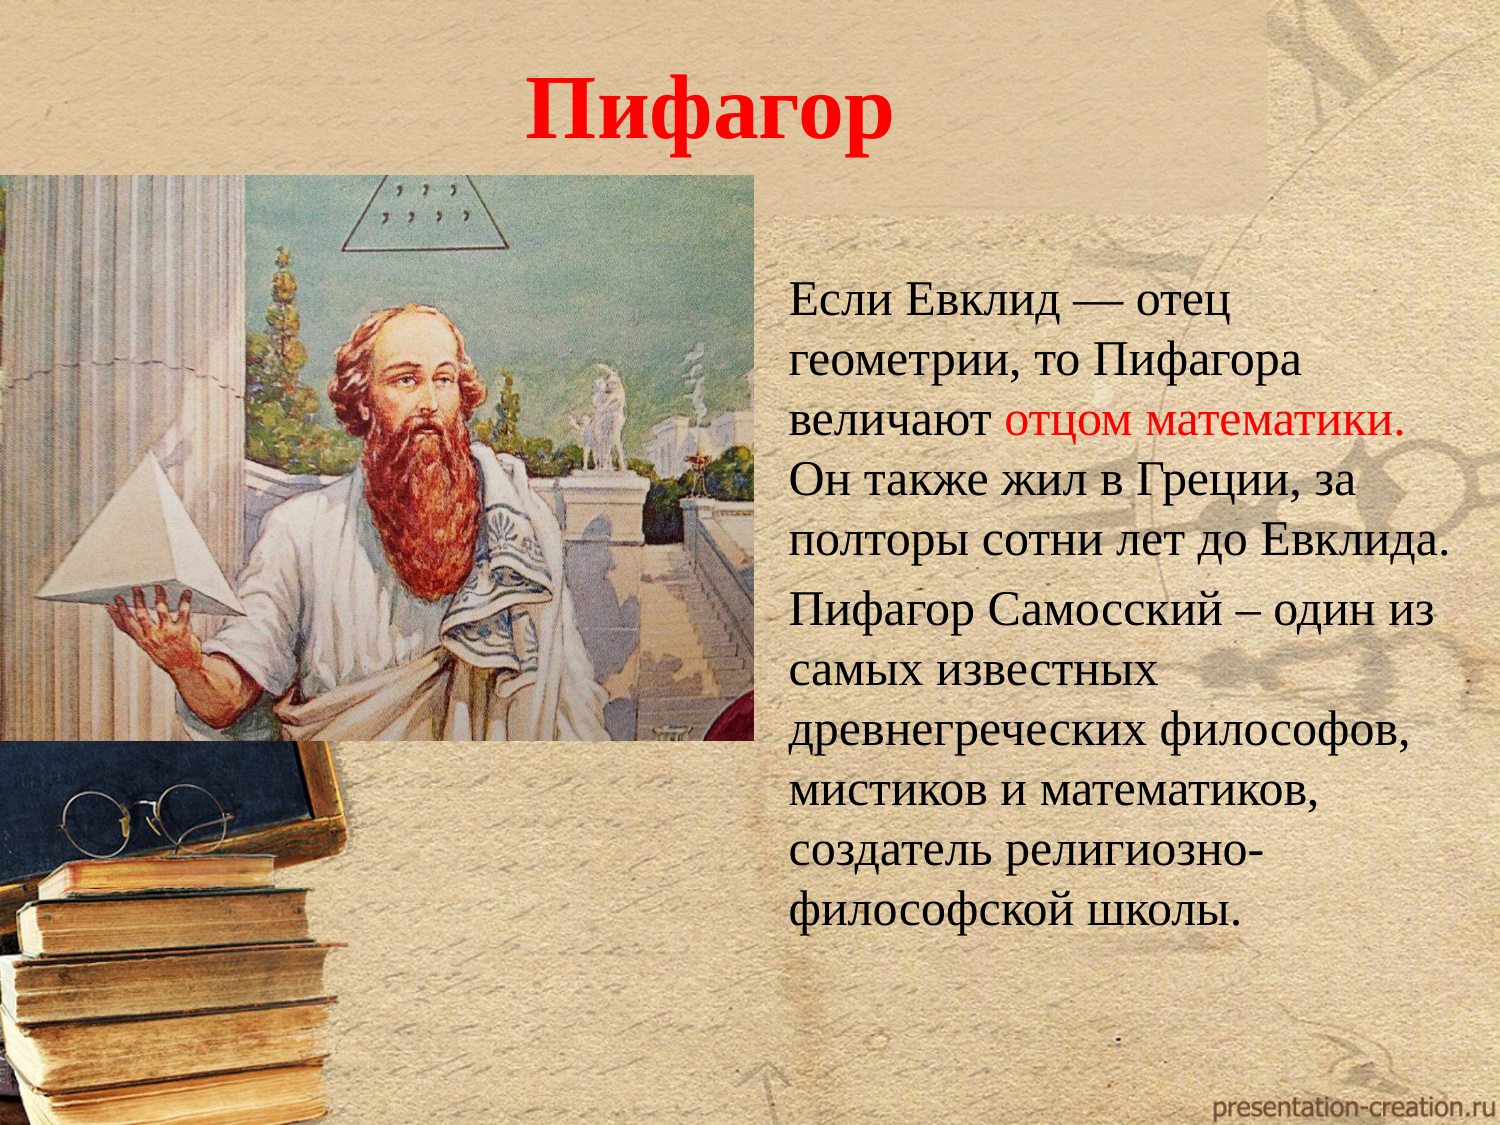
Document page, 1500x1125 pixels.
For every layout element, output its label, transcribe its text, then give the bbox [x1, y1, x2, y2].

title Пифагор [187, 7, 1235, 197]
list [0, 175, 754, 741]
list Если Евклид — отец геометрии, то Пифагора величают отцом математики. Он также жил в Греции, за полторы сотни лет до Евклида. Пифагор Самосский – один из самых известных древнегреческих философов, мистиков и математиков, создатель религиозно-философской школы. [773, 257, 1471, 1071]
picture [0, 0, 1500, 1125]
